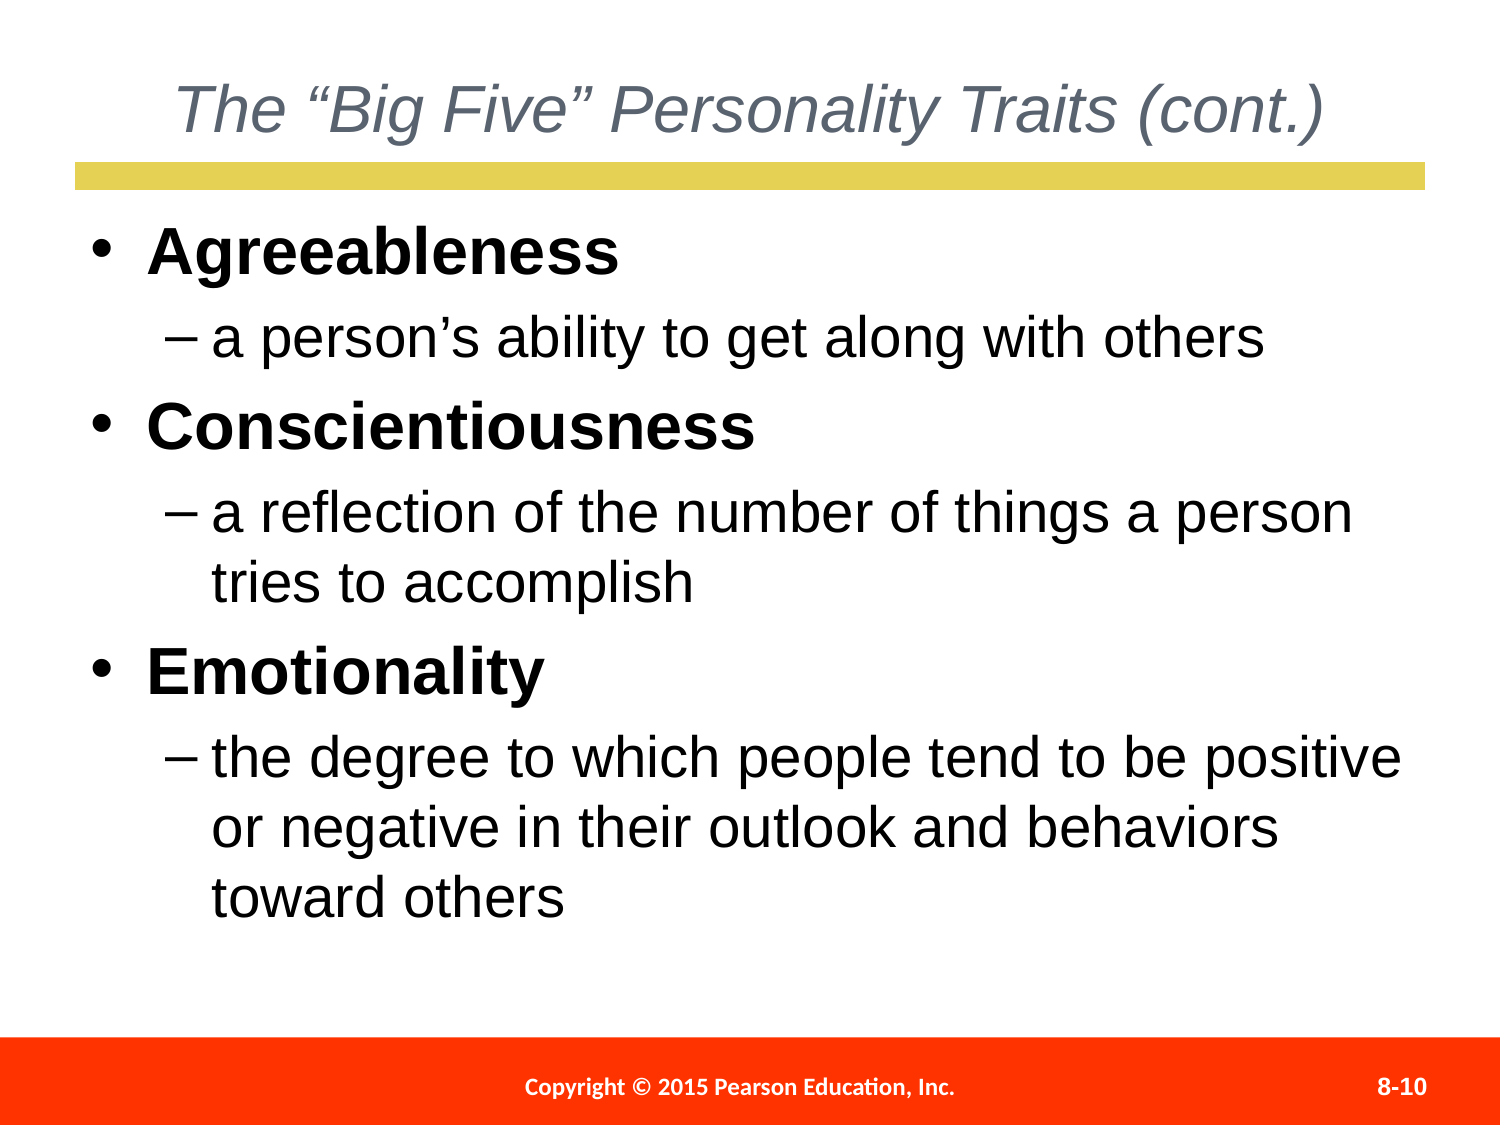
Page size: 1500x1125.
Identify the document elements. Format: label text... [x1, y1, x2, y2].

title The “Big Five” Personality Traits (cont.) [74, 12, 1426, 199]
list Agreeableness a person’s ability to get along with others Conscientiousness a reflection of the number of things a person tries to accomplish Emotionality the degree to which people tend to be positive or negative in their outlook and behaviors toward others [74, 199, 1426, 1006]
